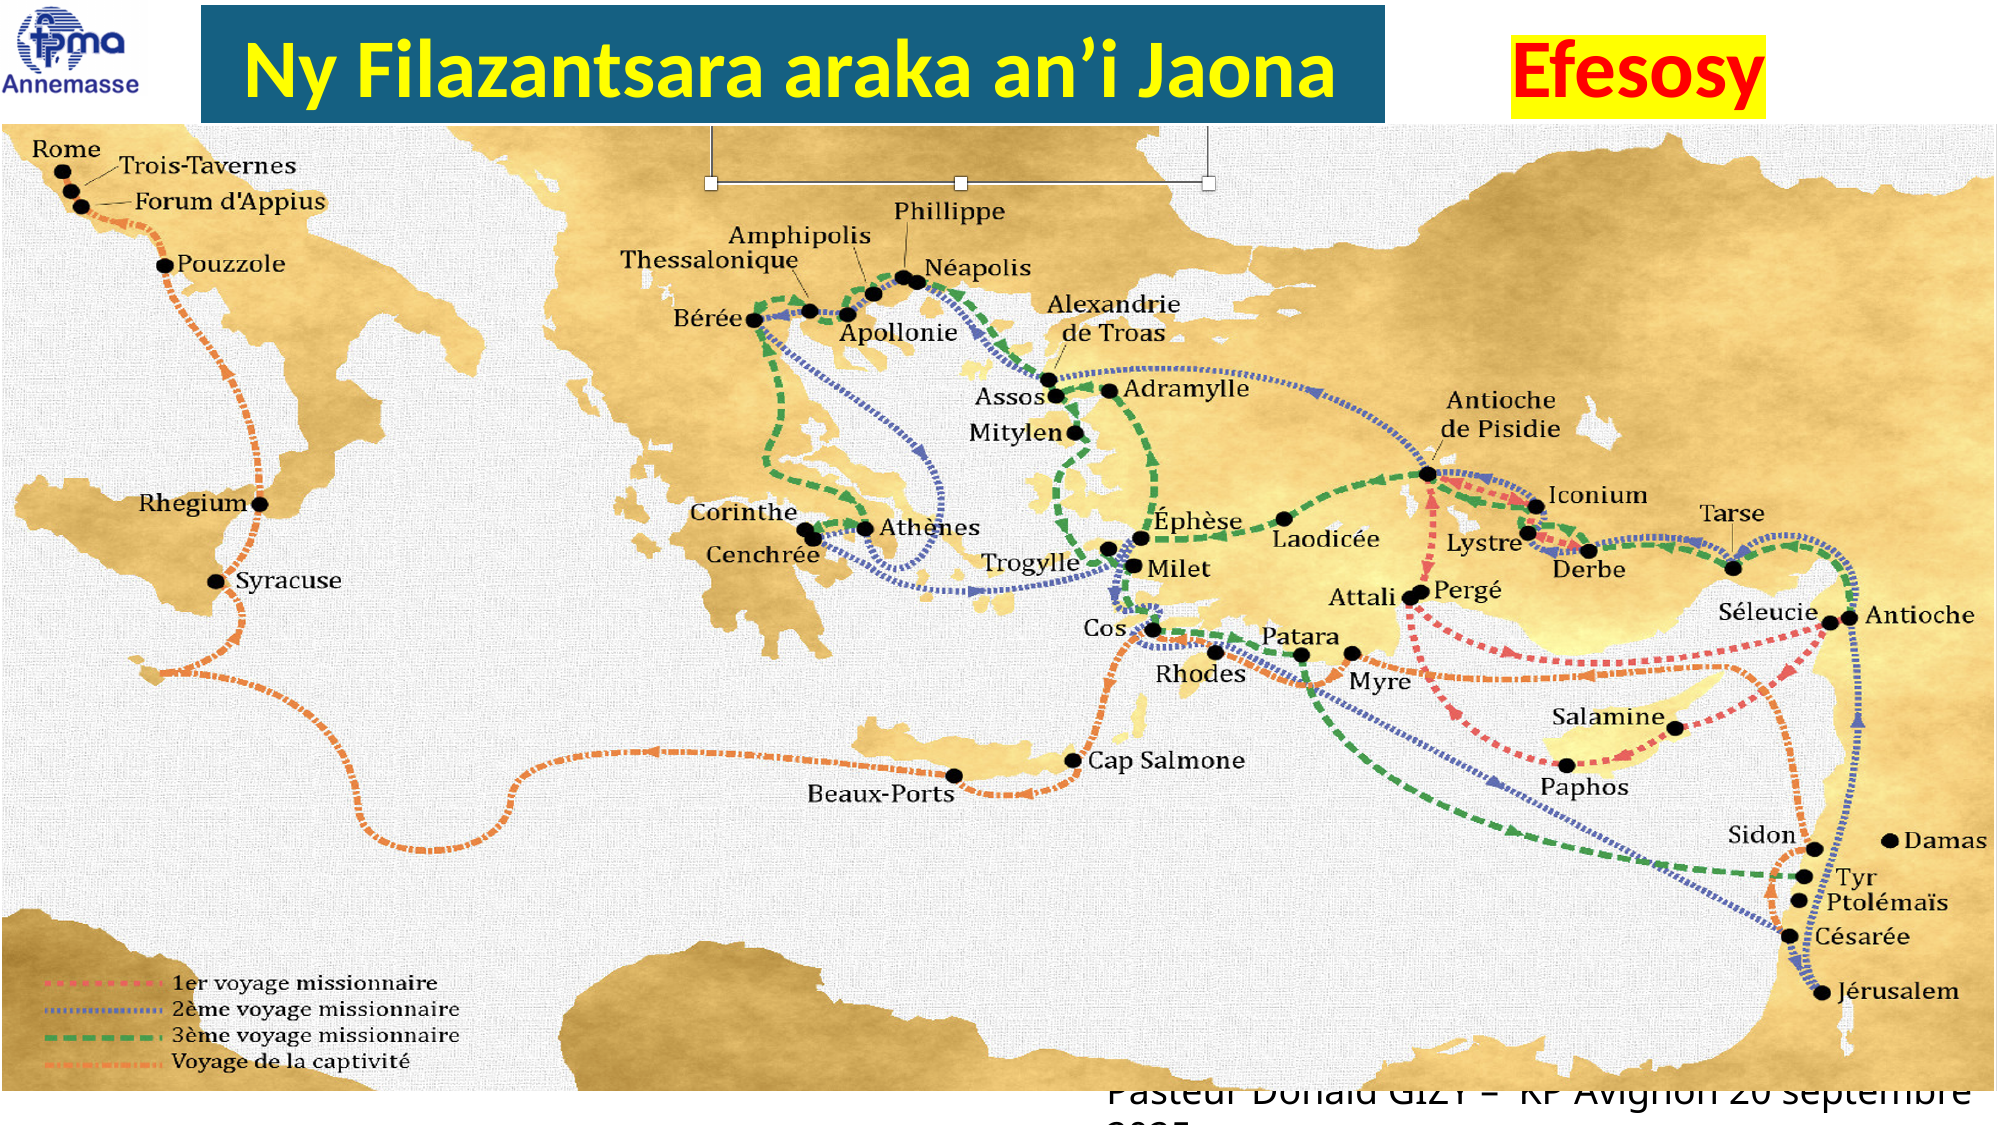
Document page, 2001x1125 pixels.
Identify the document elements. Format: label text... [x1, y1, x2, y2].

text_box Efesosy [1496, 7, 1801, 122]
picture [0, 0, 149, 96]
picture [0, 124, 1998, 1091]
text_box Pasteur Donald GIZY – KP Avignon 20 septembre 2025 [1091, 1059, 2000, 1125]
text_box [150, 3, 1387, 126]
